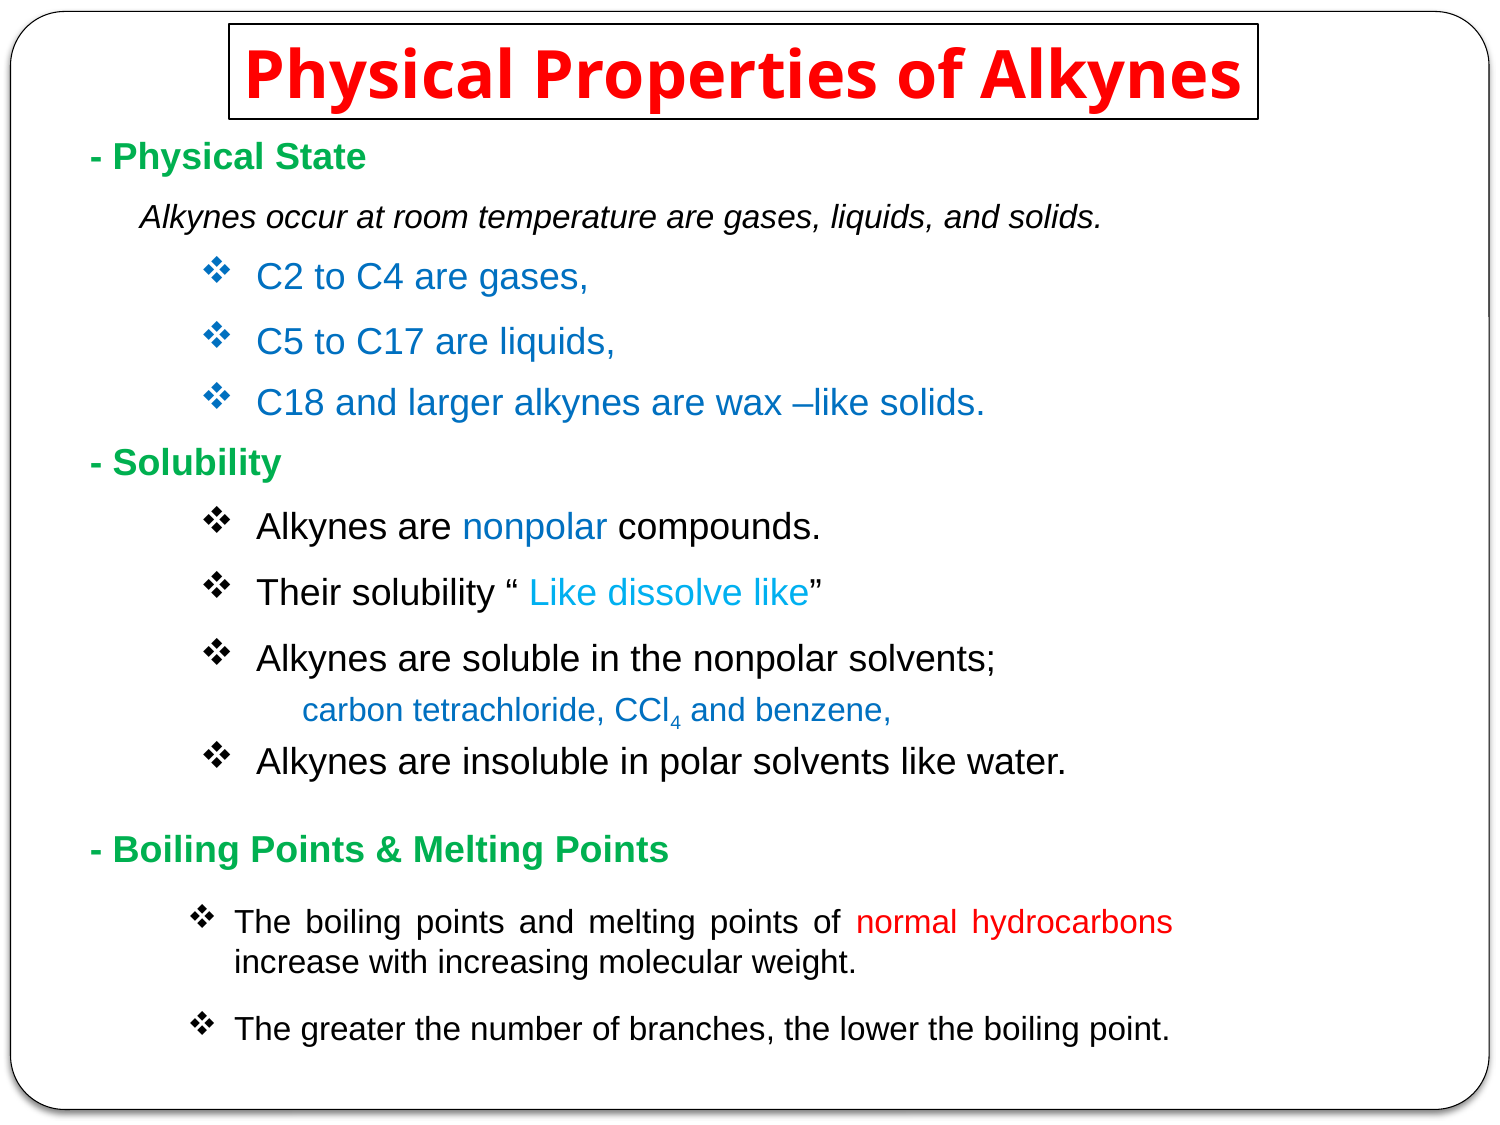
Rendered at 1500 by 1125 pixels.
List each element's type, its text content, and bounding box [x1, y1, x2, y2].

text_box Alkynes are nonpolar compounds. [185, 494, 969, 555]
text_box C5 to C17 are liquids, [185, 309, 663, 370]
text_box Alkynes occur at room temperature are gases, liquids, and solids. [125, 187, 1225, 243]
text_box The boiling points and melting points of normal hydrocarbons increase with increasing molecular weight. [172, 892, 1189, 988]
text_box - Solubility [75, 430, 325, 491]
text_box C18 and larger alkynes are wax –like solids. [185, 370, 1050, 431]
text_box The greater the number of branches, the lower the boiling point. [172, 999, 1225, 1055]
text_box - Boiling Points & Melting Points [74, 817, 773, 878]
text_box - Physical State [75, 124, 400, 185]
text_box Alkynes are soluble in the nonpolar solvents; [185, 626, 1194, 686]
text_box Alkynes are insoluble in polar solvents like water. [185, 730, 1292, 790]
text_box carbon tetrachloride, CCl4 and benzene, [287, 680, 1050, 730]
text_box Their solubility “ Like dissolve like” [185, 560, 1007, 621]
text_box C2 to C4 are gases, [185, 244, 638, 305]
text_box Physical Properties of Alkynes [228, 23, 1259, 120]
